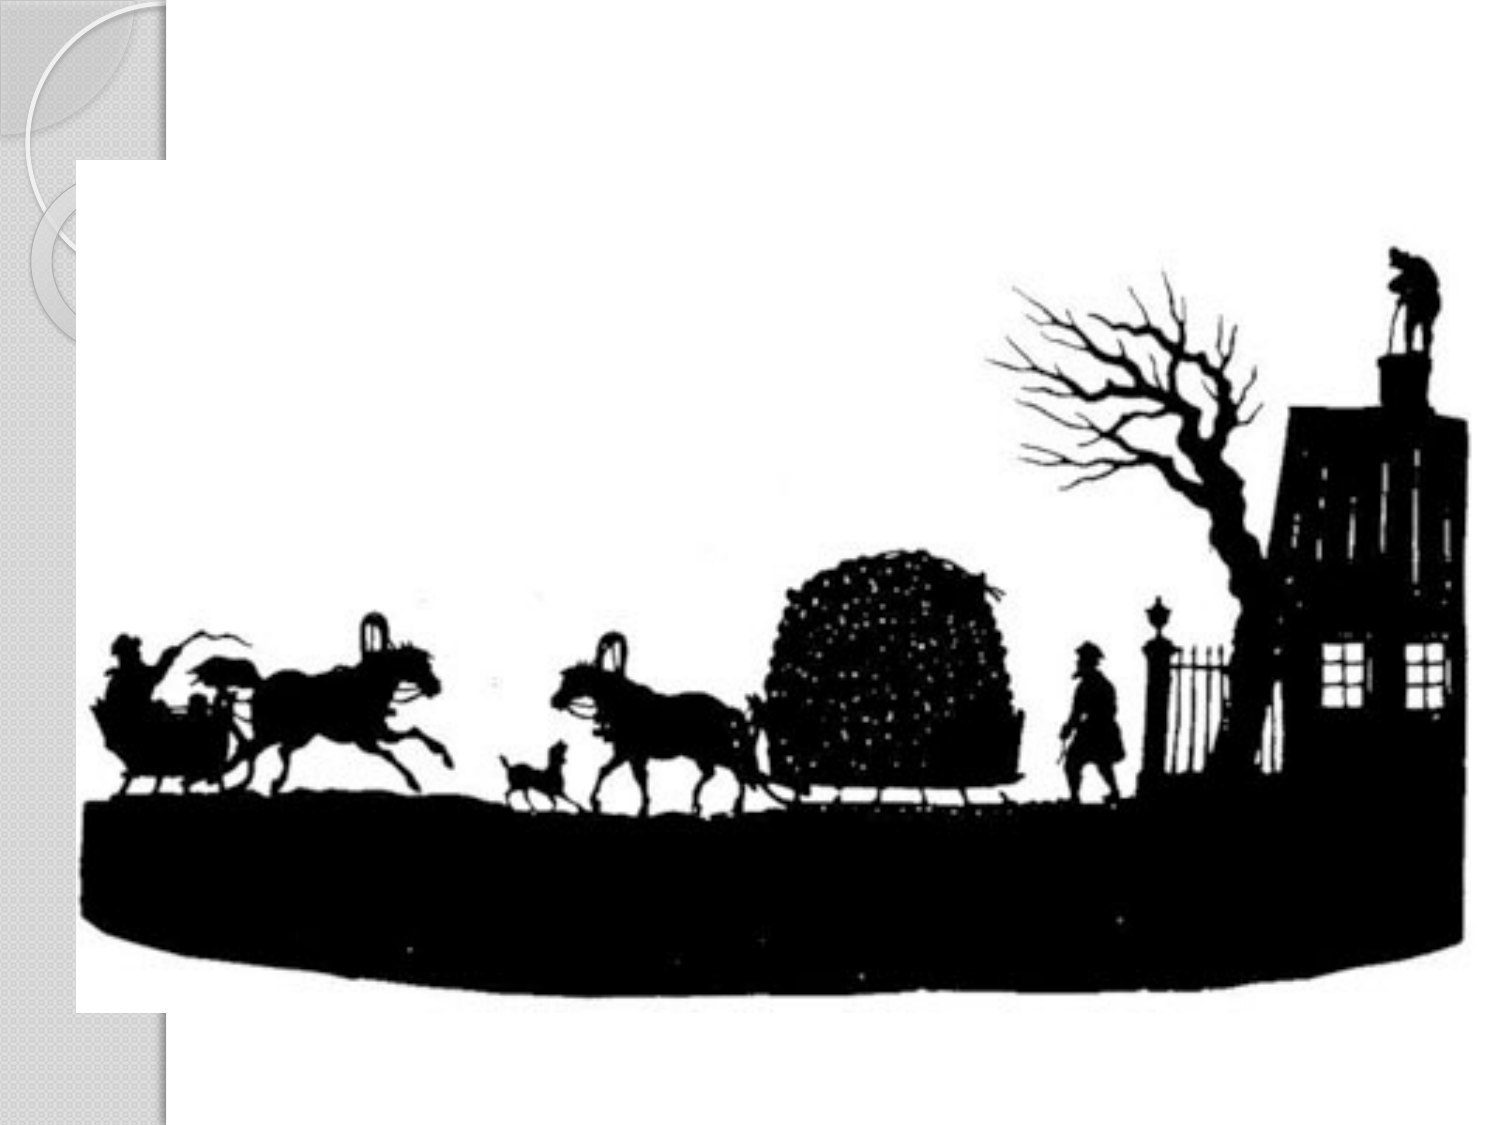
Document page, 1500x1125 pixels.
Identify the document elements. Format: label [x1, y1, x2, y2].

picture [76, 160, 1483, 1013]
